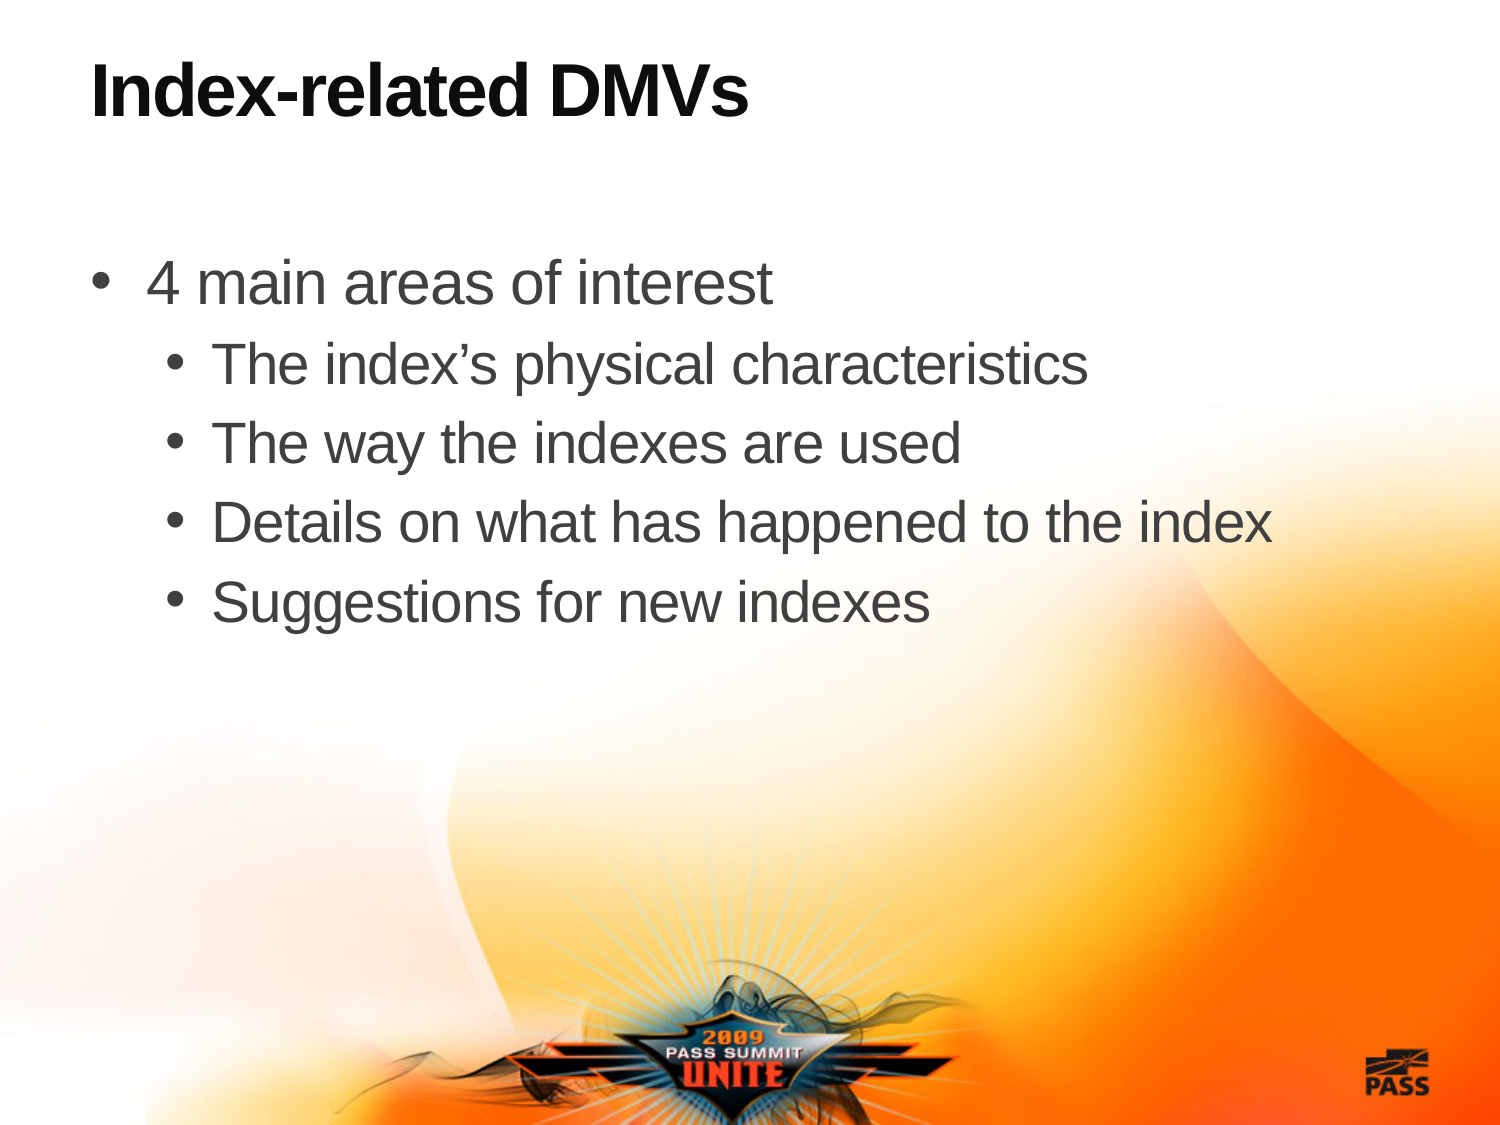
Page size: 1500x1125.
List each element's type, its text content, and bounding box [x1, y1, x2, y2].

title Index-related DMVs [75, 49, 1425, 223]
list 4 main areas of interest The index’s physical characteristics The way the indexes are used Details on what has happened to the index Suggestions for new indexes [75, 234, 1425, 988]
picture [0, 0, 1500, 1125]
